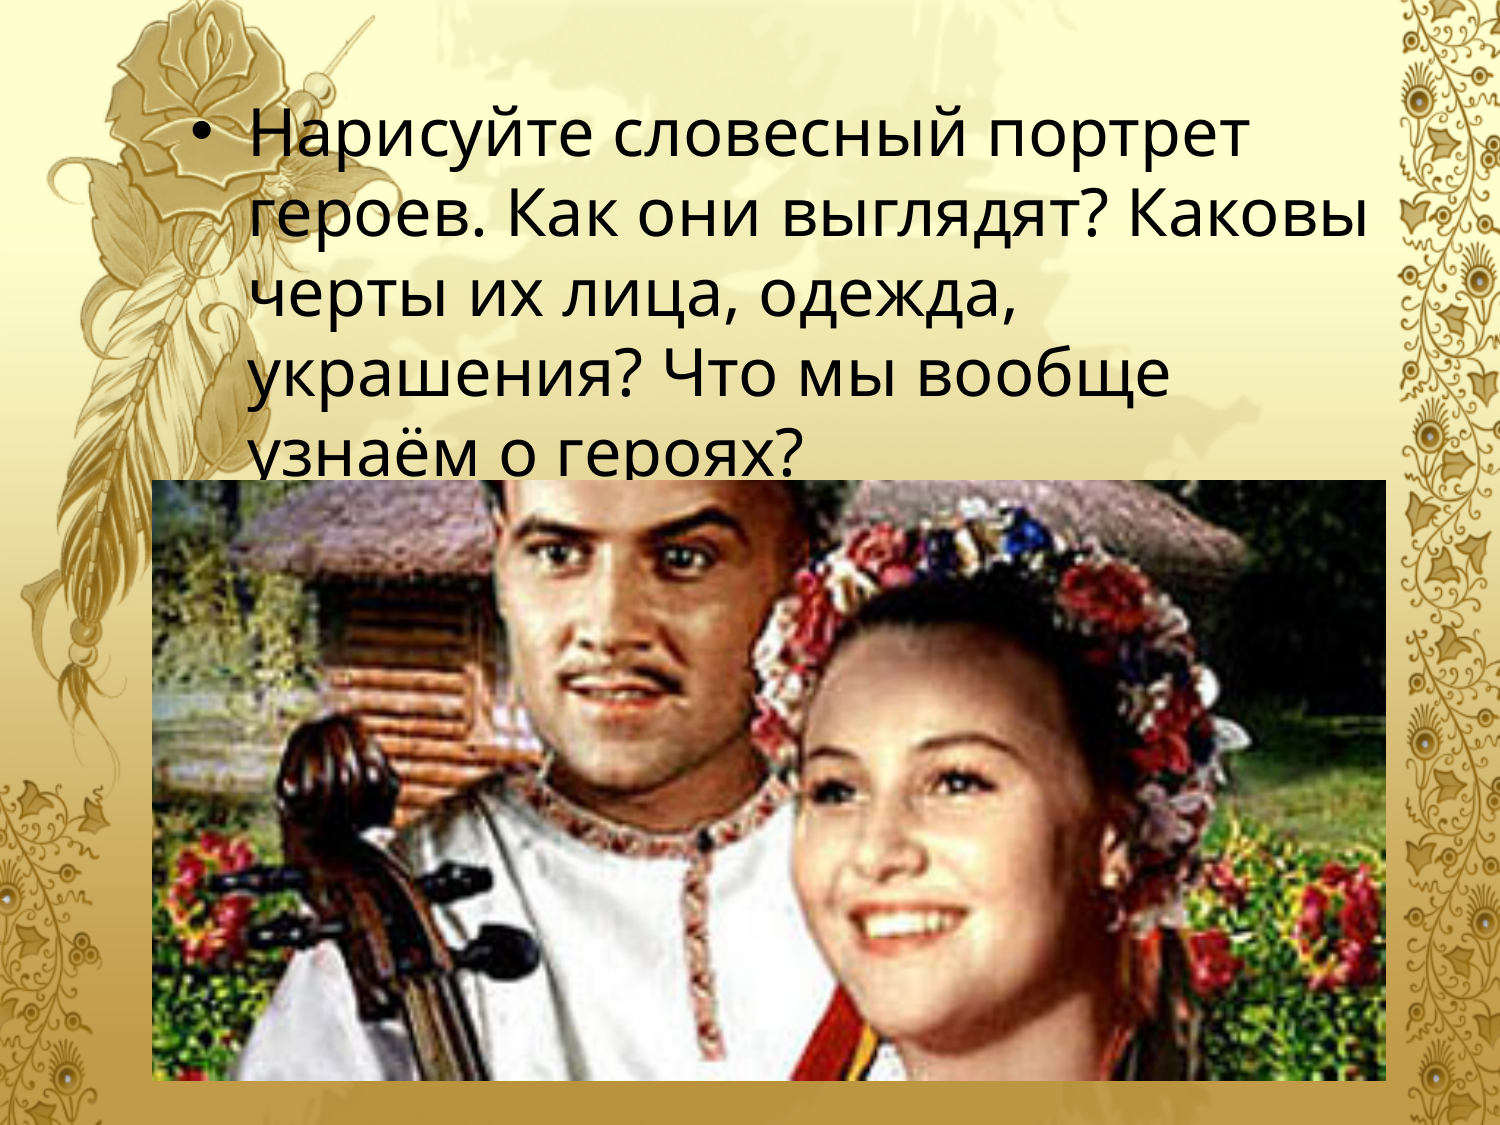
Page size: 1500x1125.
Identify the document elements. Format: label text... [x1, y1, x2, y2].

list Нарисуйте словесный портрет героев. Как они выглядят? Каковы черты их лица, одежда, украшения? Что мы вообще узнаём о героях? [175, 81, 1391, 481]
picture [0, 0, 1500, 1125]
